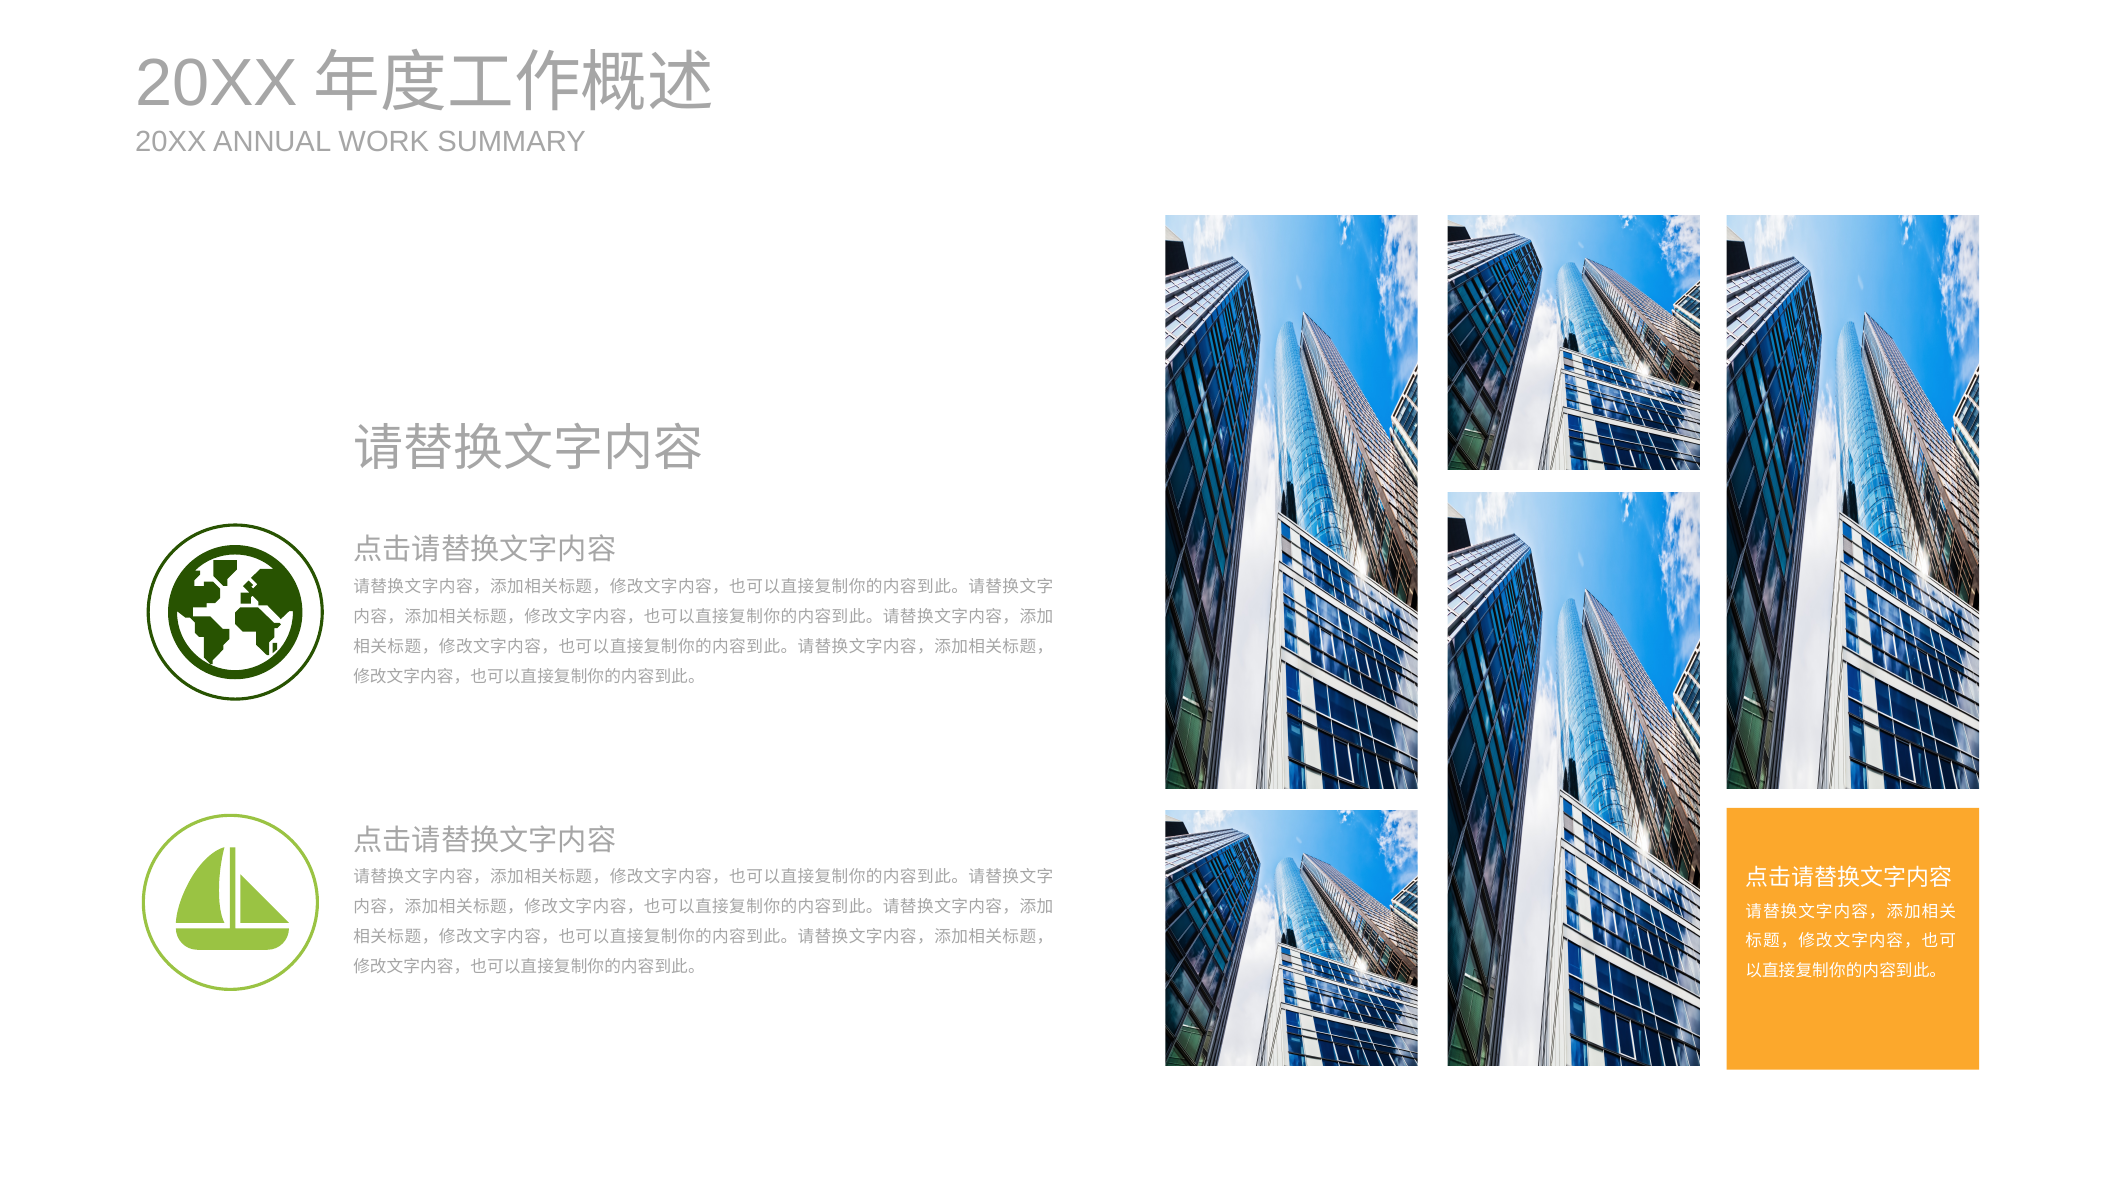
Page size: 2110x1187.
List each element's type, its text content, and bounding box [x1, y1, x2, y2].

text_box 点击请替换文字内容 请替换文字内容，添加相关标题，修改文字内容，也可以直接复制你的内容到此。请替换文字内容，添加相关标题，修改文字内容，也可以直接复制你的内容到此。请替换文字内容，添加相关标题，修改文字内容，也可以直接复制你的内容到此。请替换文字内容，添加相关标题，修改文字内容，也可以直接复制你的内容到此。 [353, 530, 1055, 686]
text_box 20XX年度工作概述 [135, 38, 783, 119]
text_box 点击请替换文字内容 请替换文字内容，添加相关标题，修改文字内容，也可以直接复制你的内容到此。请替换文字内容，添加相关标题，修改文字内容，也可以直接复制你的内容到此。请替换文字内容，添加相关标题，修改文字内容，也可以直接复制你的内容到此。请替换文字内容，添加相关标题，修改文字内容，也可以直接复制你的内容到此。 [353, 820, 1055, 976]
text_box [1726, 1066, 1980, 1071]
text_box 20XX ANNUAL WORK SUMMARY [135, 122, 596, 158]
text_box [148, 524, 323, 700]
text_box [1165, 215, 1980, 1066]
text_box 请替换文字内容 [353, 415, 728, 476]
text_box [143, 815, 318, 990]
